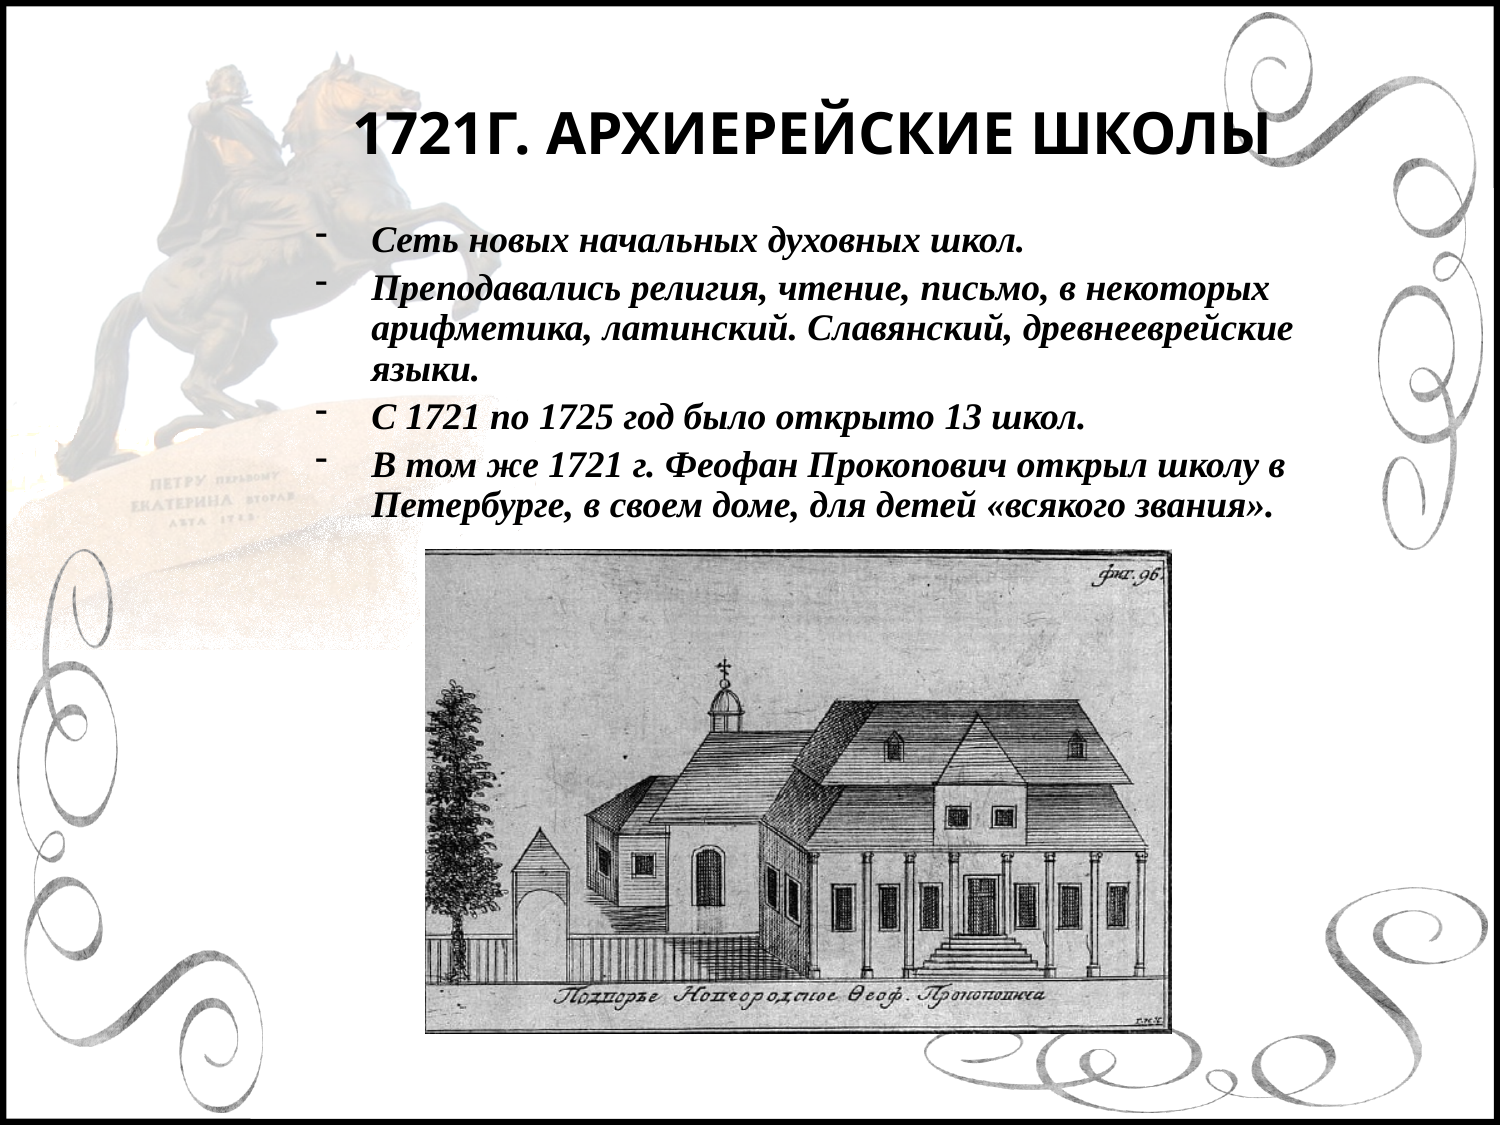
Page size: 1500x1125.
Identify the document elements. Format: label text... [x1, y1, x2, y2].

list Сеть новых начальных духовных школ. Преподавались религия, чтение, письмо, в некоторых арифметика, латинский. Славянский, древнееврейские языки. С 1721 по 1725 год было открыто 13 школ. В том же 1721 г. Феофан Прокопович открыл школу в Петербурге, в своем доме, для детей «всякого звания». [540, 212, 1363, 576]
picture [0, 0, 1488, 1113]
picture [1224, 12, 1483, 551]
title 1721г. Архиерейские школы [540, 62, 1219, 201]
title 1721г. Архиерейские школы [1487, 62, 1500, 201]
